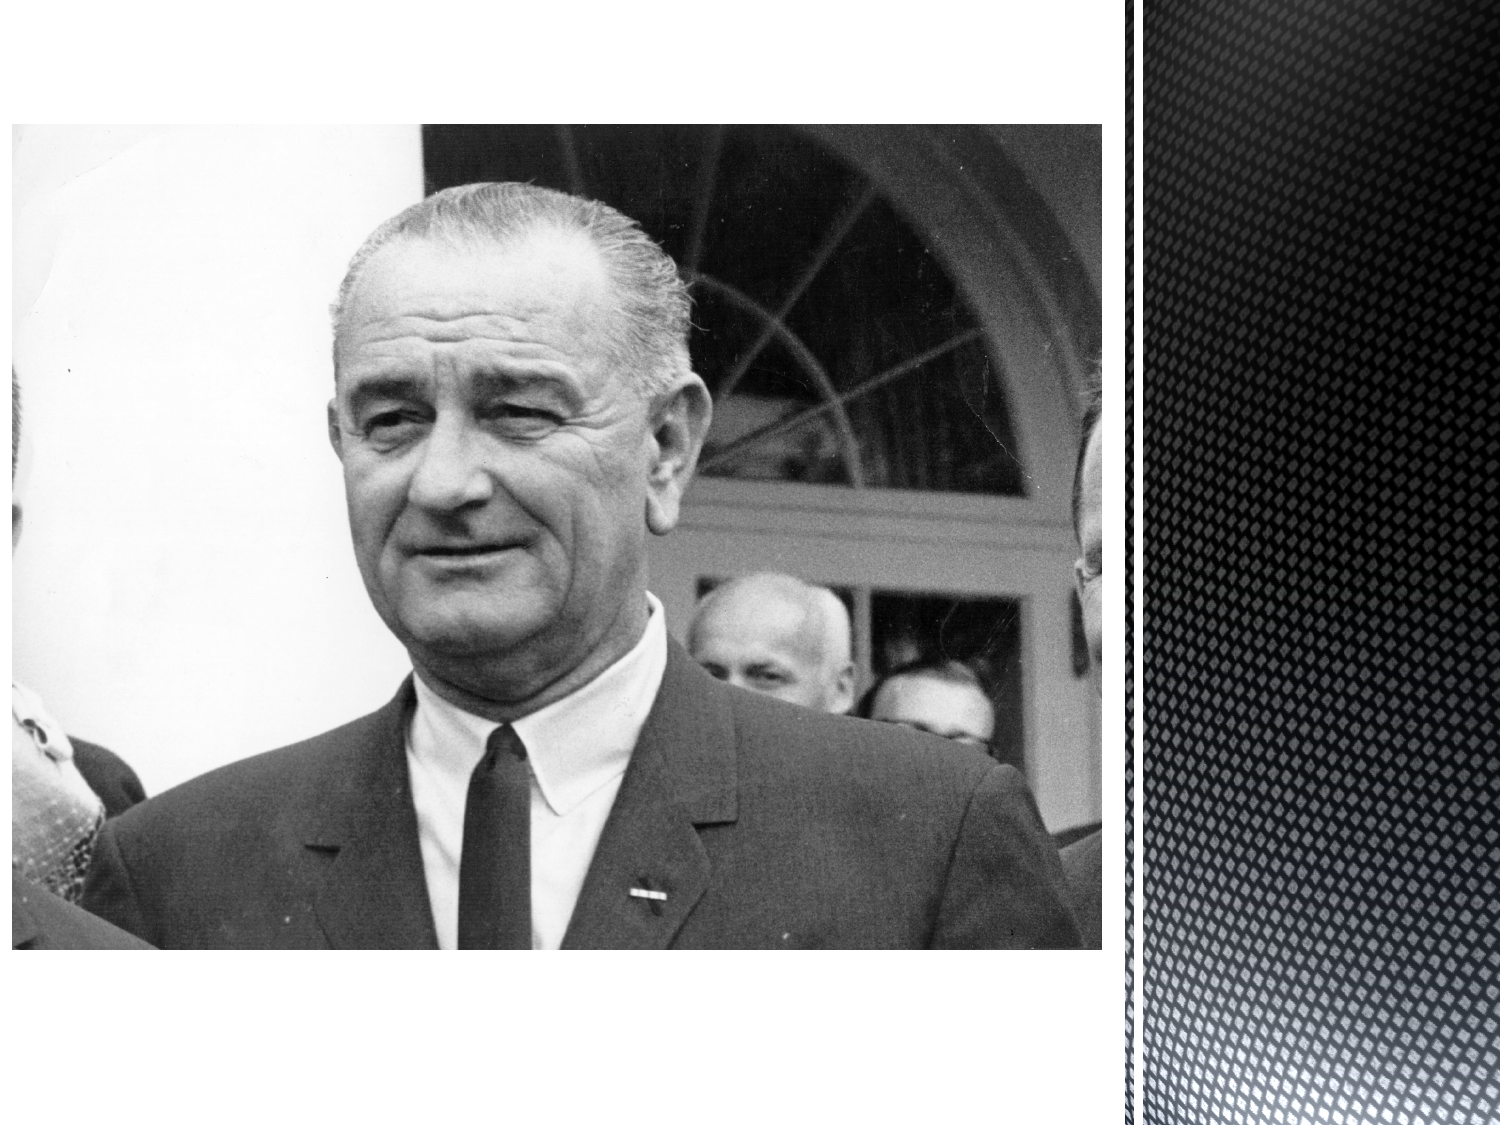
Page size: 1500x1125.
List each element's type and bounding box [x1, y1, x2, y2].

picture [12, 124, 1103, 951]
picture [1125, 0, 1500, 1125]
